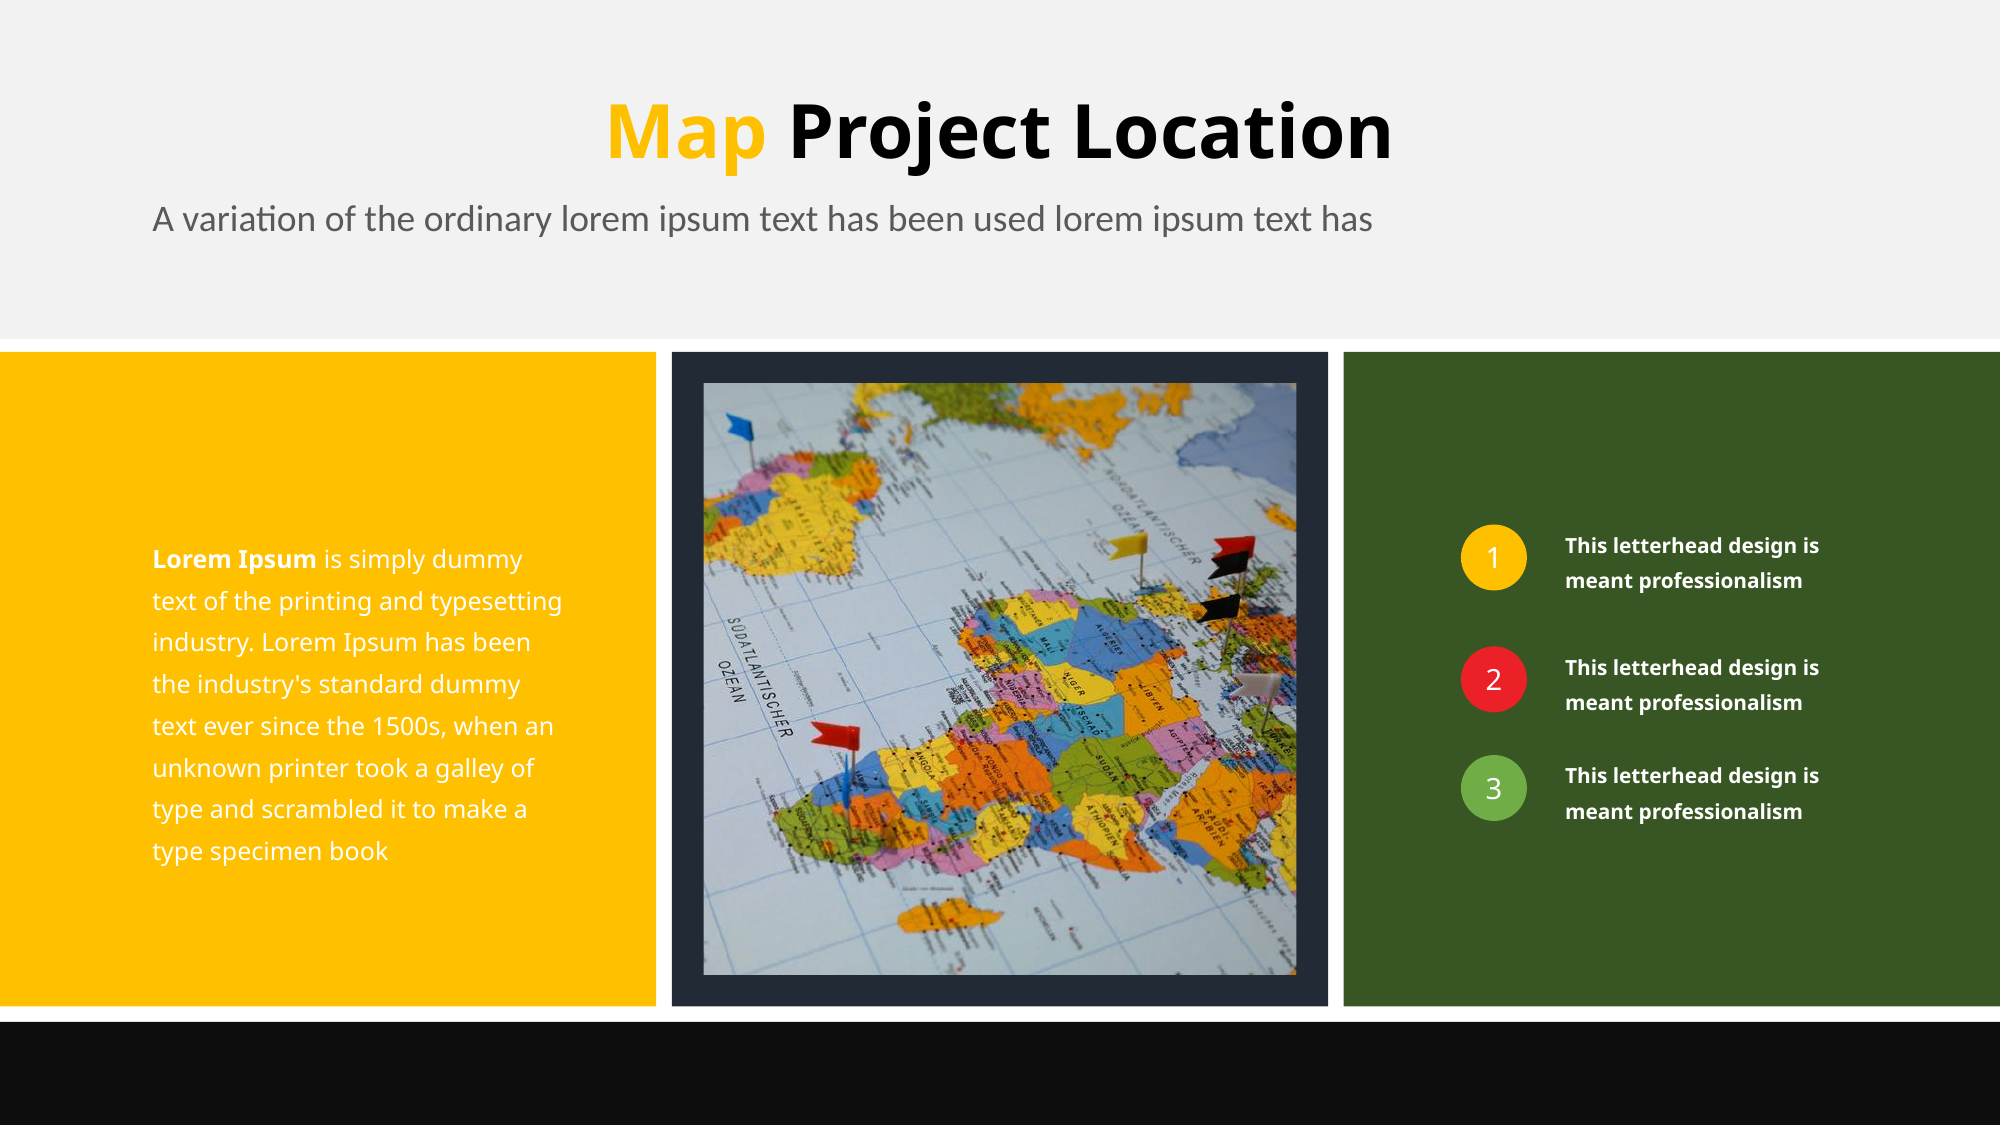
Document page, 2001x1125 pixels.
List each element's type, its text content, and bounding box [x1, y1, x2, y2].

subtitle A variation of the ordinary lorem ipsum text has been used lorem ipsum text has [137, 191, 1863, 227]
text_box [1460, 524, 1827, 822]
text_box [1343, 351, 2000, 1008]
text_box [671, 351, 1329, 1008]
text_box [0, 0, 2000, 340]
text_box [0, 1021, 2000, 1125]
text_box Lorem Ipsum is simply dummy text of the printing and typesetting industry. Lorem Ipsum has been the industry's standard dummy text ever since the 1500s, when an unknown printer took a galley of type and scrambled it to make a type specimen book [137, 524, 585, 873]
picture [703, 383, 1297, 975]
text_box [0, 351, 657, 1008]
title Map Project Location [137, 78, 1863, 191]
